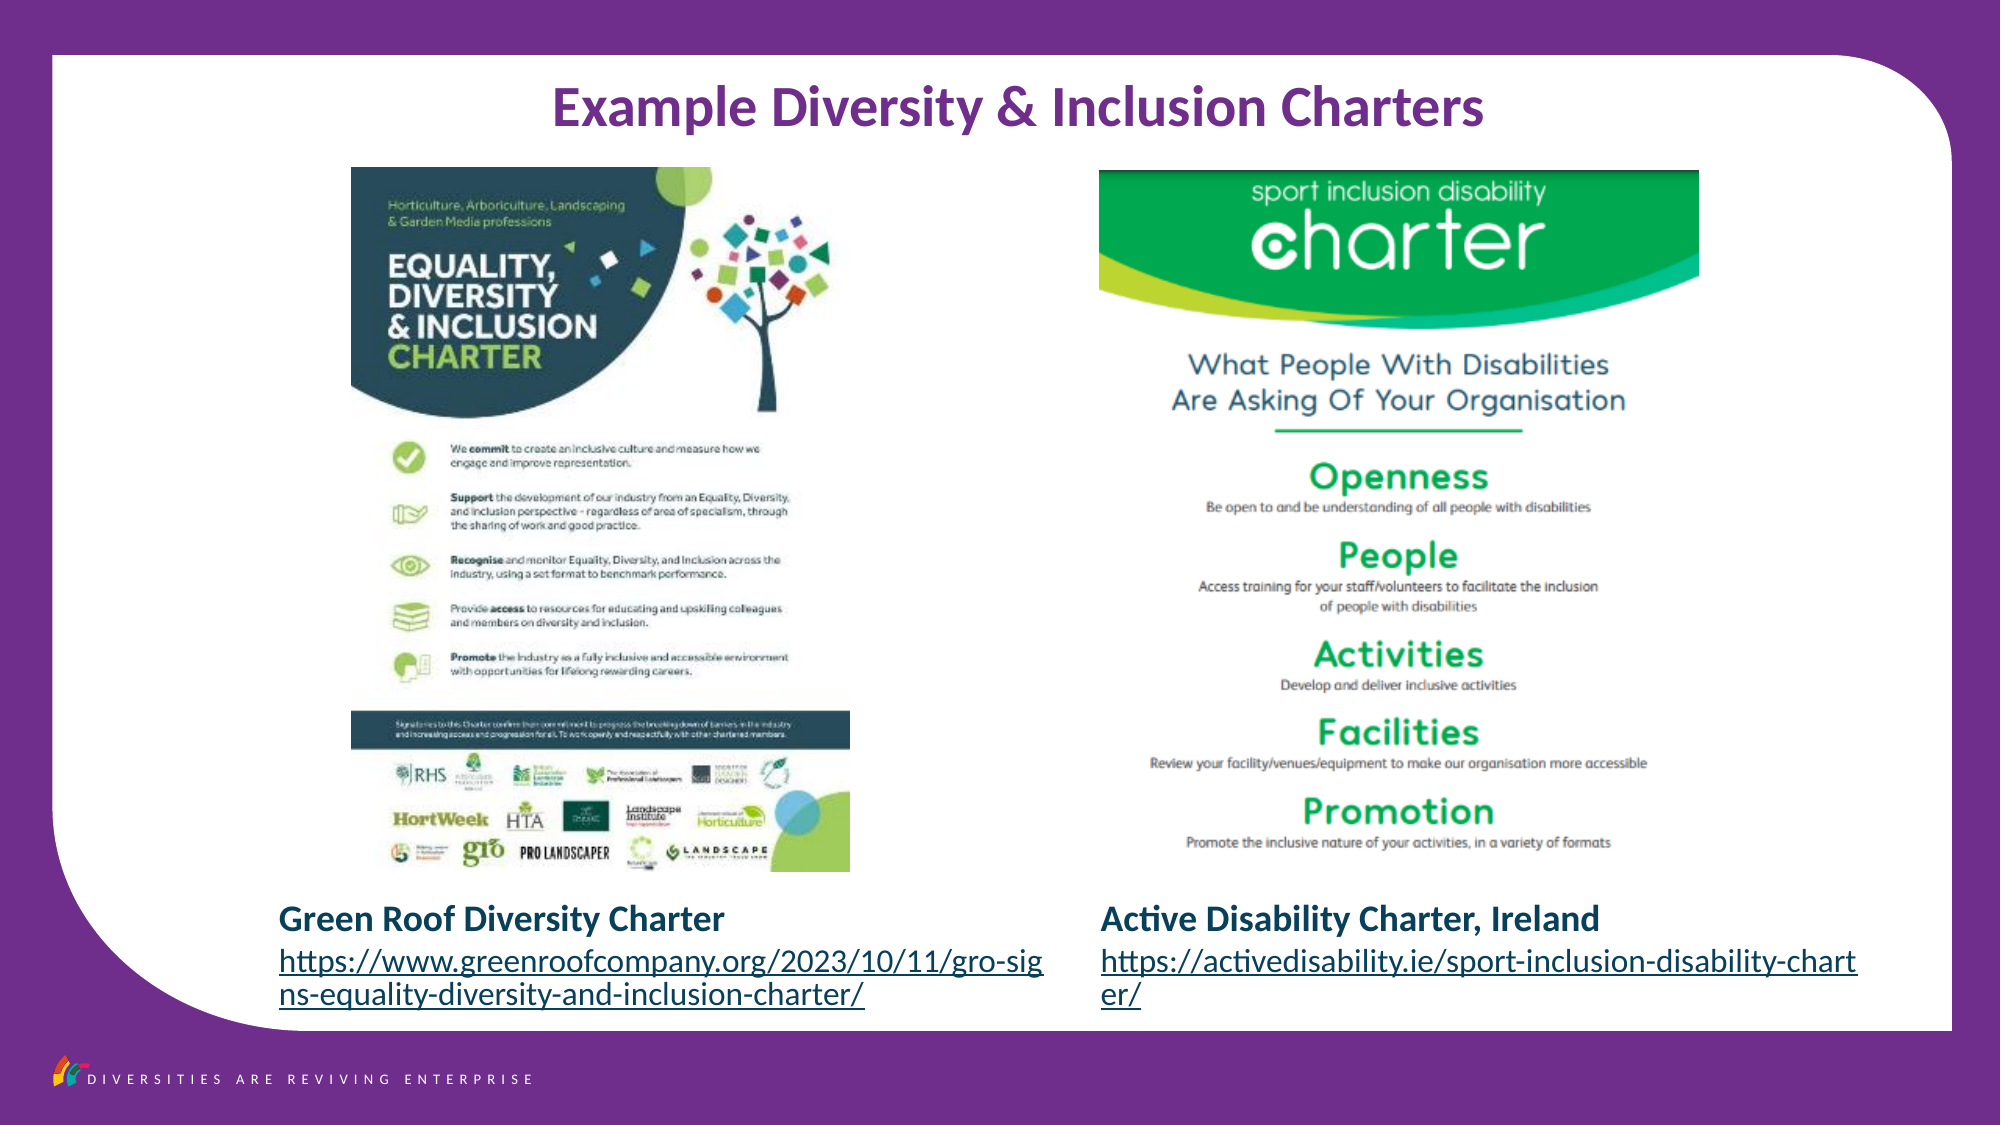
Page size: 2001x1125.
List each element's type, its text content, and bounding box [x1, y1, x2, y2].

picture [1099, 170, 1699, 887]
text_box Green Roof Diversity Charter https://www.greenroofcompany.org/2023/10/11/gro-signs-equality-diversity-and-inclusion-charter/ [264, 886, 1066, 1027]
picture [351, 167, 850, 872]
text_box Active Disability Charter, Ireland https://activedisability.ie/sport-inclusion-disability-charter/ [1085, 886, 1887, 1027]
text_box Example Diversity & Inclusion Charters [317, 60, 1721, 146]
